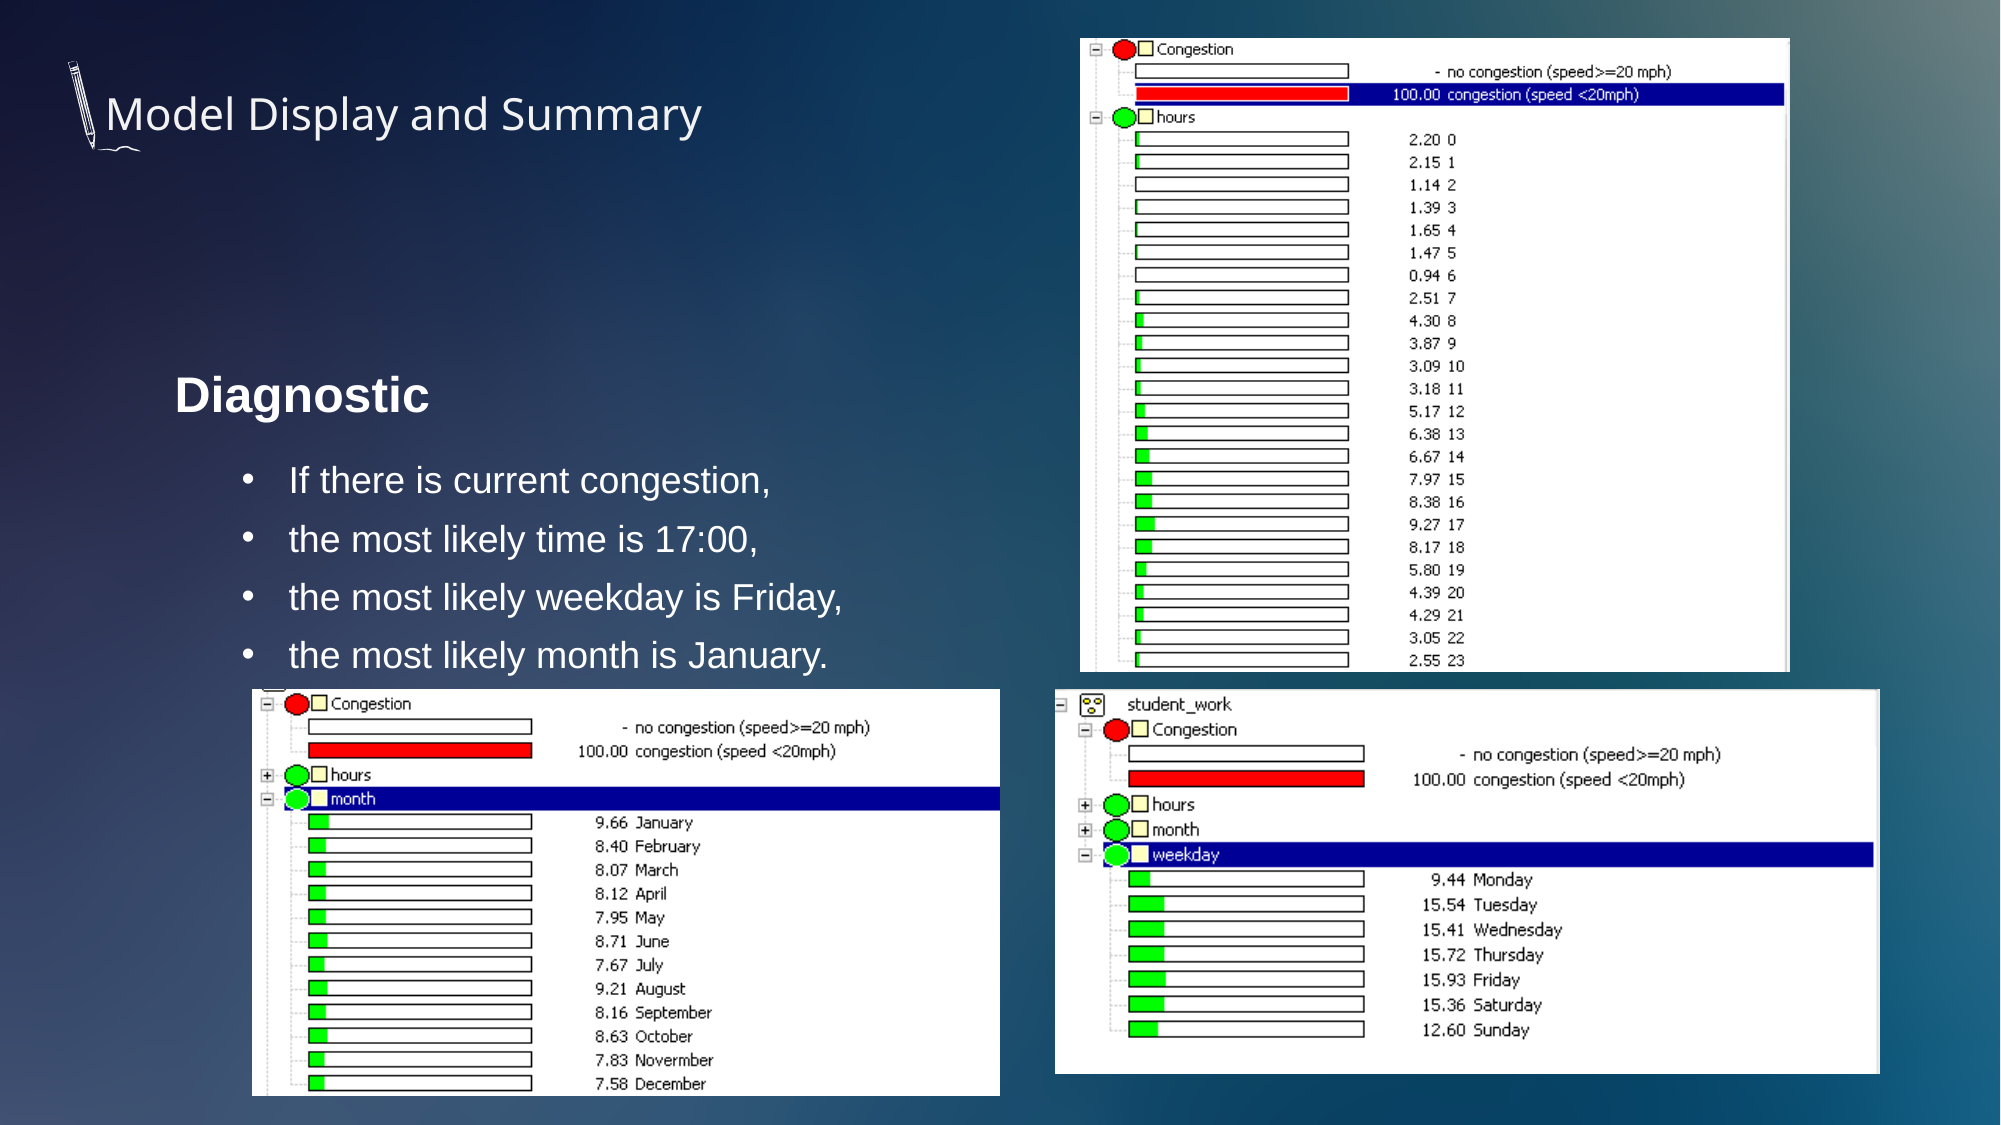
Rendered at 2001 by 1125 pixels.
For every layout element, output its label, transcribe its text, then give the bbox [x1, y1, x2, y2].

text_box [226, 355, 920, 681]
text_box Model Display and Summary [141, 78, 1000, 147]
picture [0, 0, 2001, 1125]
